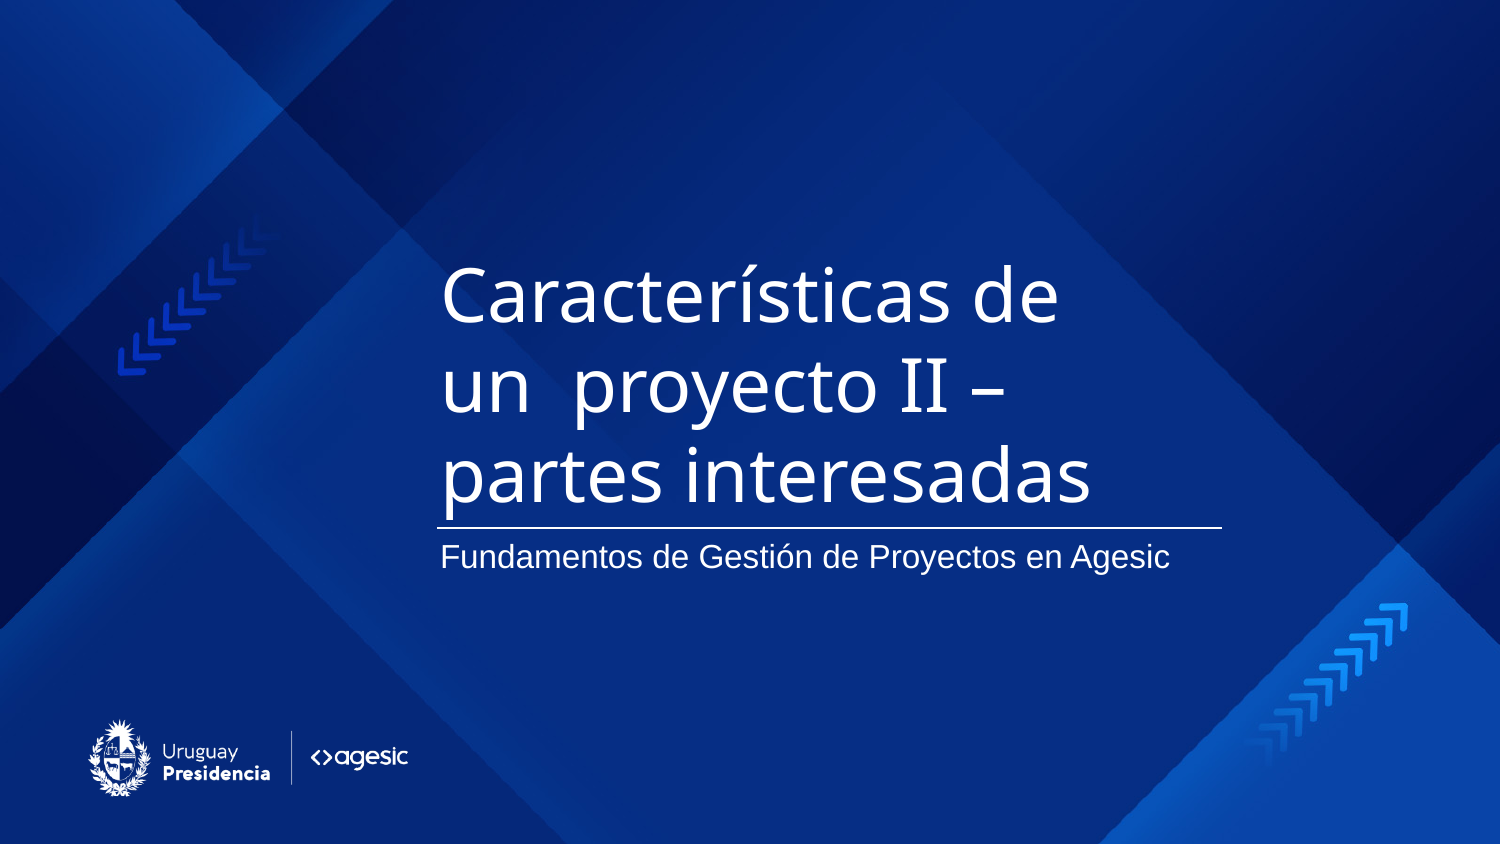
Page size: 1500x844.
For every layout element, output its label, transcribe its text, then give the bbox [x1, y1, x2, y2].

text_box Características de un proyecto II – partes interesadas [425, 150, 1223, 525]
text_box Fundamentos de Gestión de Proyectos en Agesic [425, 528, 1270, 583]
picture [0, 0, 1500, 844]
